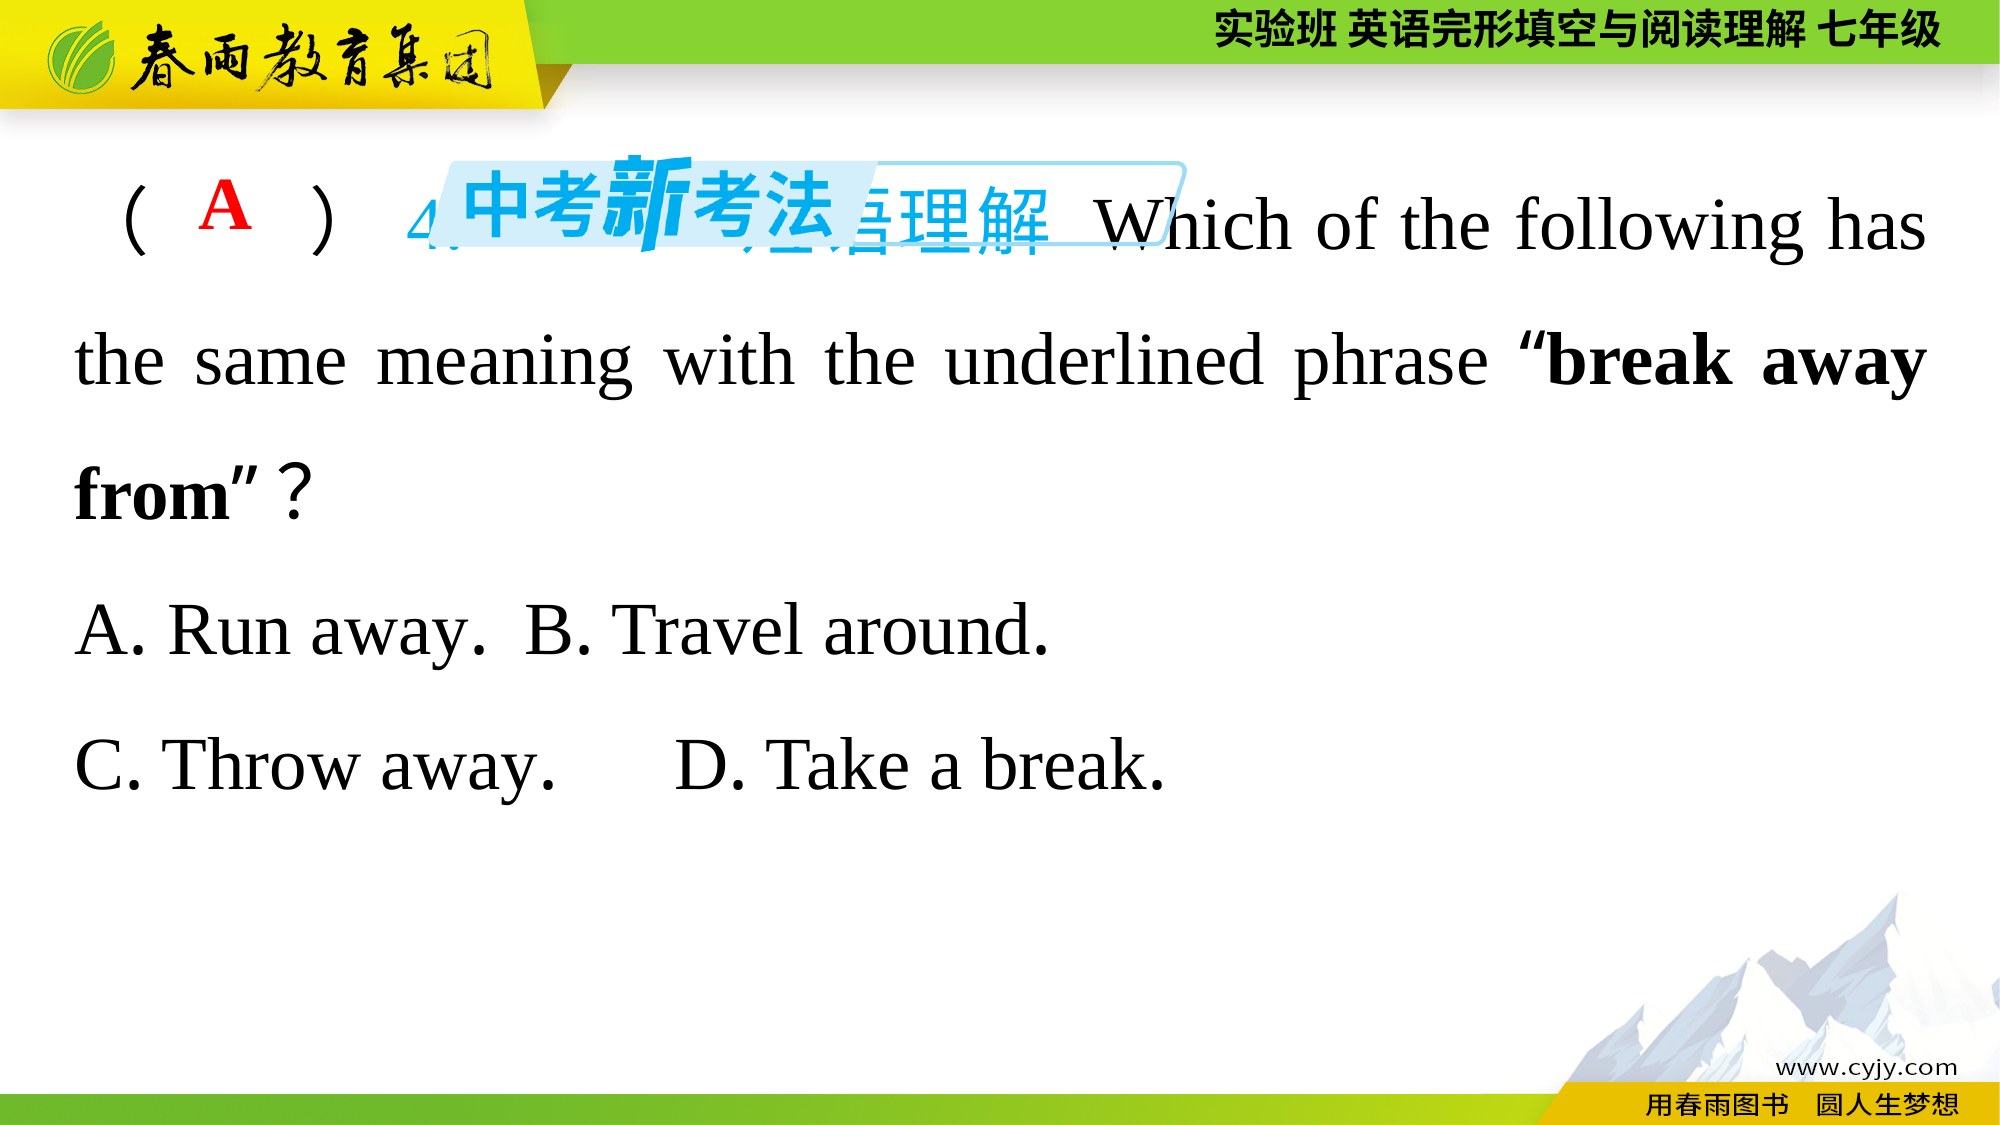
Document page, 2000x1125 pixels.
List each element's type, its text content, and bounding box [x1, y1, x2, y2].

list （ ）4. 短语理解 Which of the following has the same meaning with the underlined phrase “break away from”？ A. Run away. B. Travel around. C. Throw away. D. Take a break. [59, 122, 1944, 820]
picture [0, 0, 2000, 1125]
text_box A [184, 146, 268, 252]
